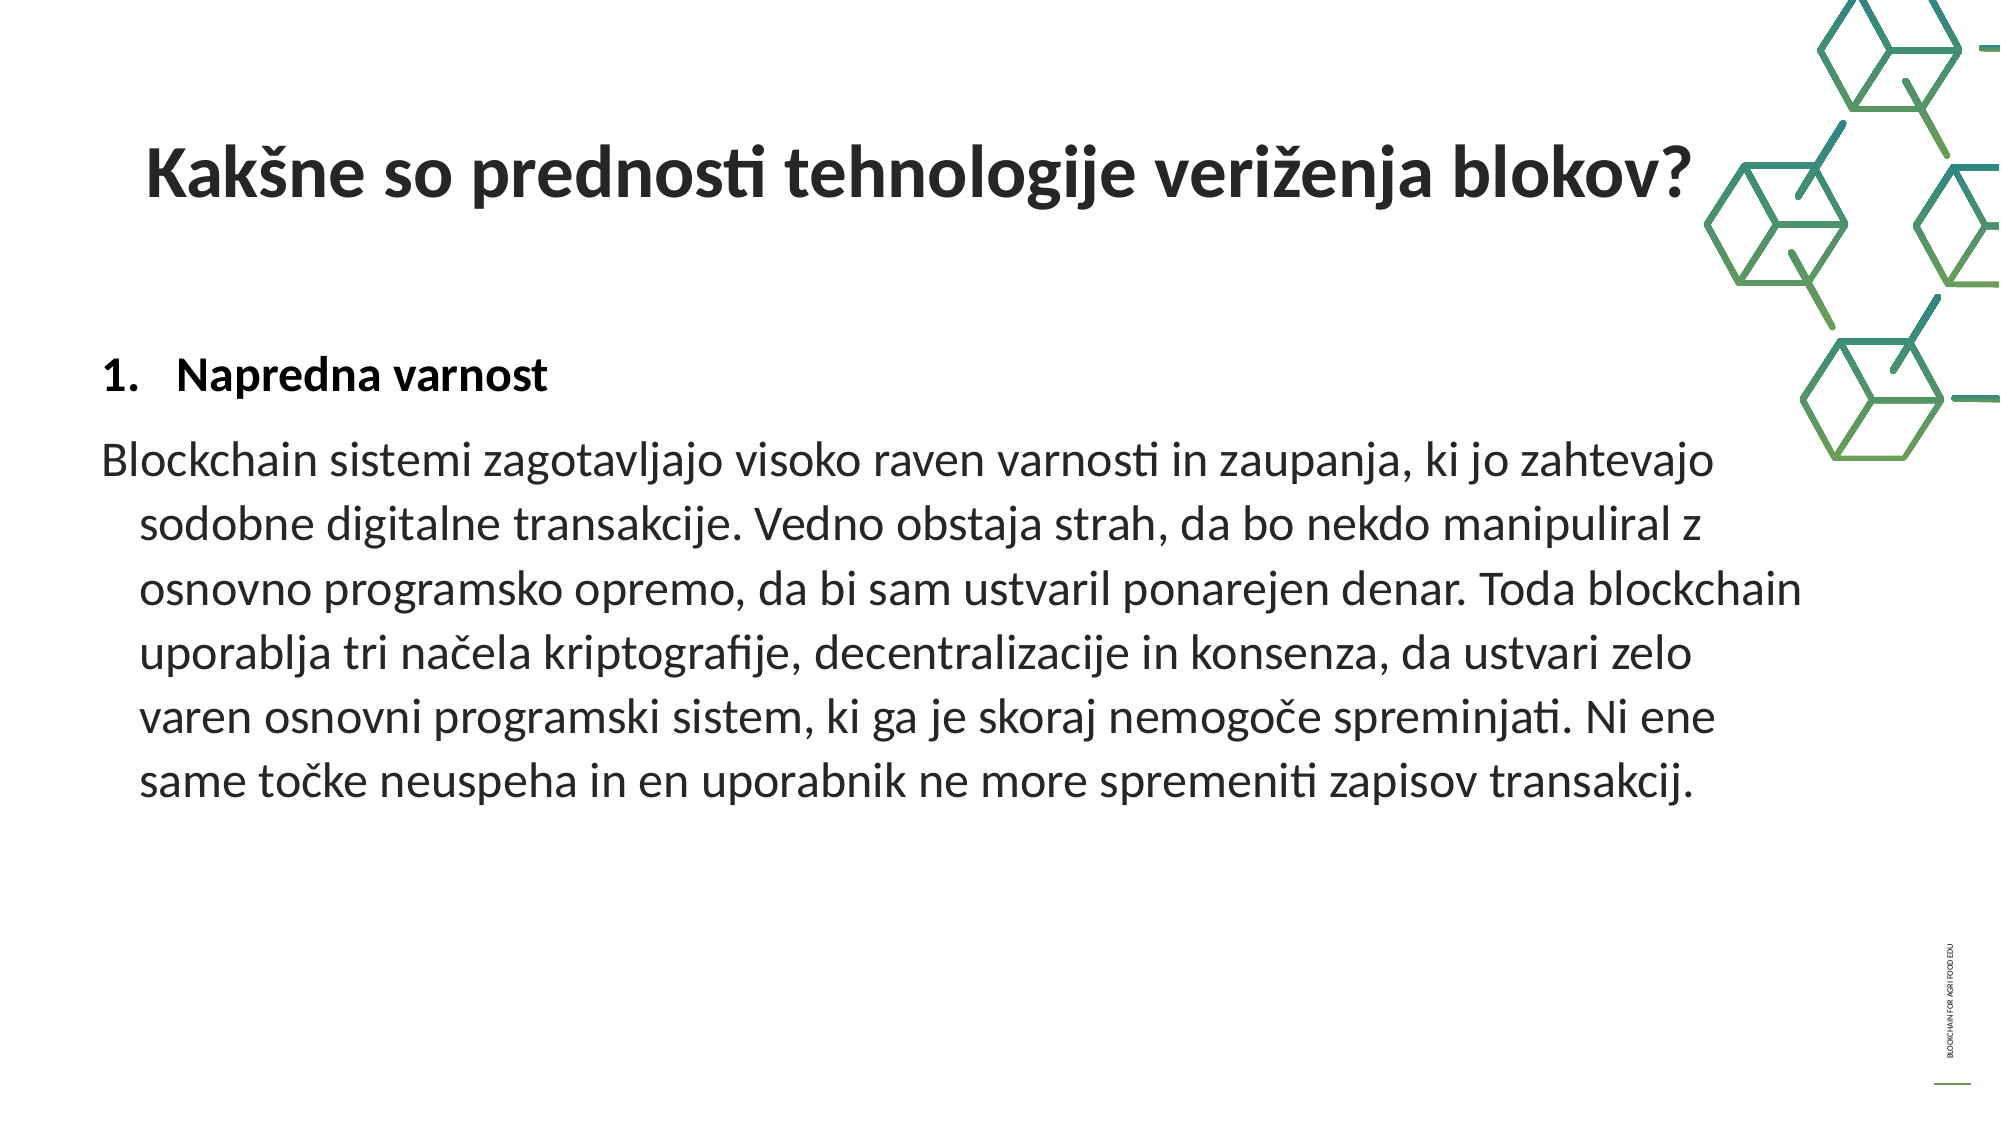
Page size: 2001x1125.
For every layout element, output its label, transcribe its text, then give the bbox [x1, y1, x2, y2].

list Kakšne so prednosti tehnologije veriženja blokov? [130, 124, 1698, 337]
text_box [1703, 0, 2000, 462]
list Napredna varnost Blockchain sistemi zagotavljajo visoko raven varnosti in zaupanja, ki jo zahtevajo sodobne digitalne transakcije. Vedno obstaja strah, da bo nekdo manipuliral z osnovno programsko opremo, da bi sam ustvaril ponarejen denar. Toda blockchain uporablja tri načela kriptografije, decentralizacije in konsenza, da ustvari zelo varen osnovni programski sistem, ki ga je skoraj nemogoče spreminjati. Ni ene same točke neuspeha in en uporabnik ne more spremeniti zapisov transakcij. [86, 329, 1825, 1100]
